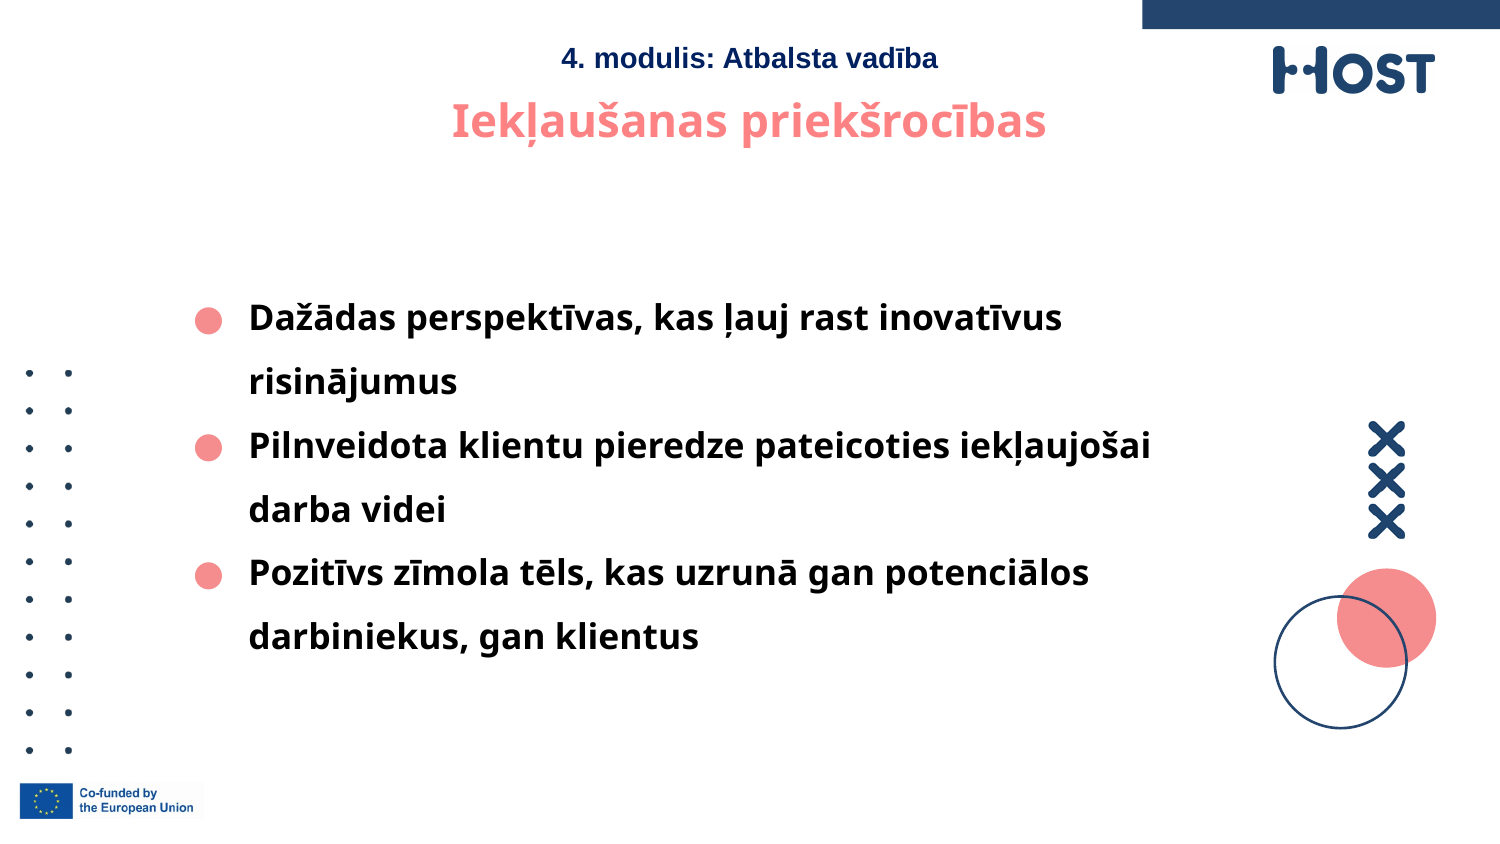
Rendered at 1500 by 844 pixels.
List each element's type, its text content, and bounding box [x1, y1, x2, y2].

title Iekļaušanas priekšrocības [227, 76, 1273, 163]
picture [0, 370, 204, 820]
text_box 4. modulis: Atbalsta vadība [545, 19, 955, 77]
picture [1368, 421, 1405, 539]
list Dažādas perspektīvas, kas ļauj rast inovatīvus risinājumus Pilnveidota klientu pieredze pateicoties iekļaujošai darba videi Pozitīvs zīmola tēls, kas uzrunā gan potenciālos darbiniekus, gan klientus [158, 258, 1207, 702]
picture [1273, 46, 1435, 94]
